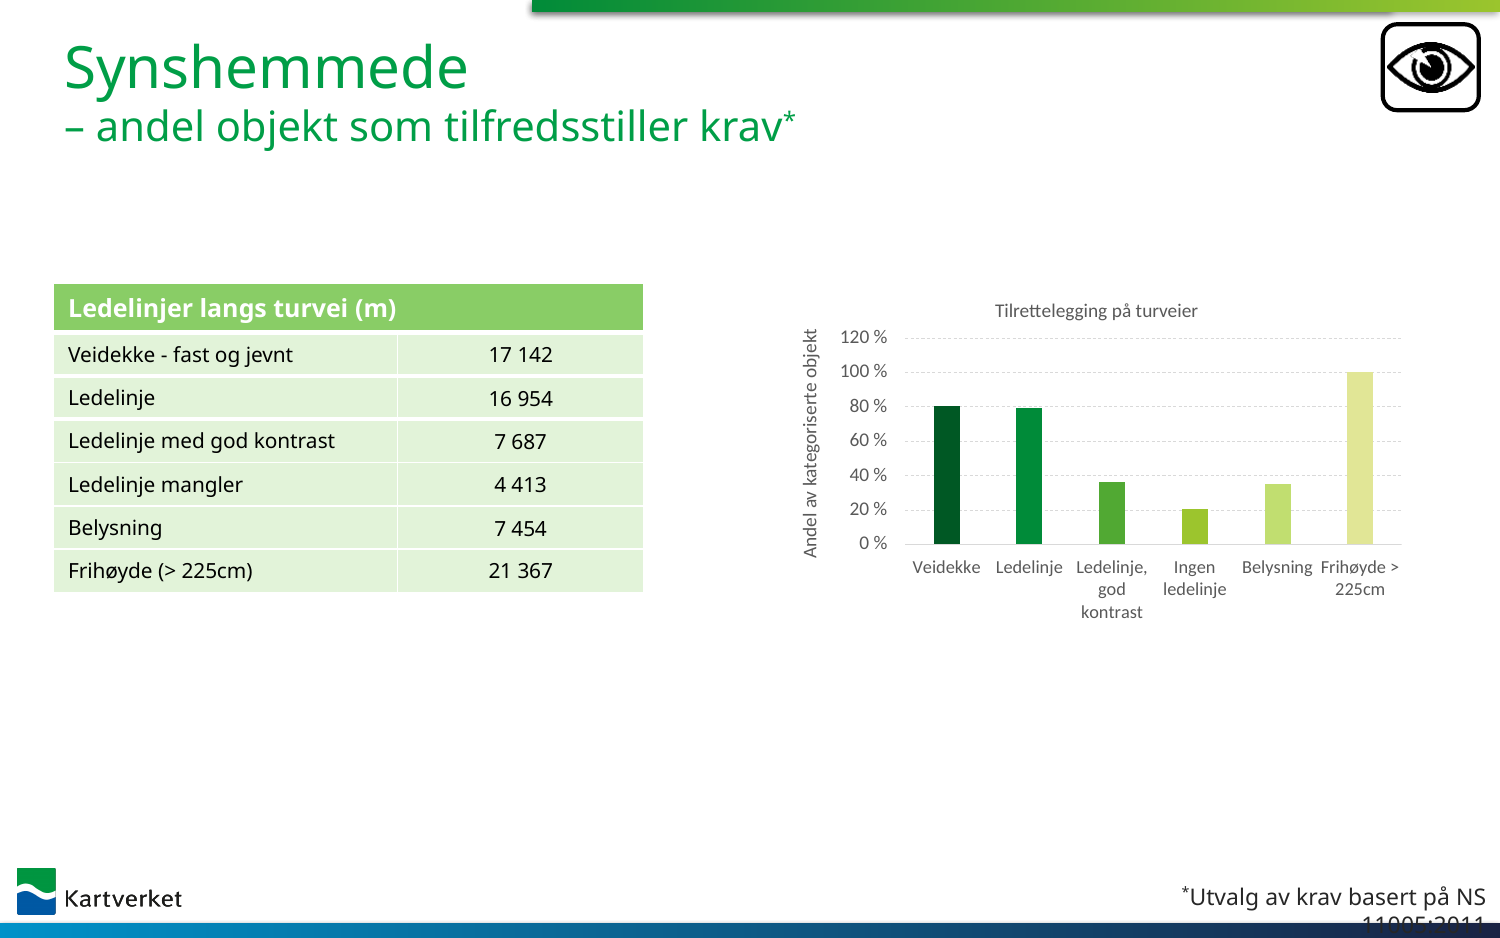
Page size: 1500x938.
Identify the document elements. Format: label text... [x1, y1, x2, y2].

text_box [1382, 24, 1480, 111]
table_cell 16 954 [398, 378, 643, 417]
text_box Synshemmede – andel objekt som tilfredsstiller krav* [49, 24, 1431, 158]
table_cell 21 367 [398, 550, 643, 592]
table_cell 17 142 [398, 335, 643, 374]
table_cell Veidekke - fast og jevnt [54, 335, 397, 374]
table_cell Ledelinje mangler [54, 463, 397, 505]
table_cell Belysning [54, 507, 397, 548]
picture [791, 291, 1402, 630]
table_cell 7 454 [398, 507, 643, 548]
text_box *Utvalg av krav basert på NS 11005:2011 [1068, 873, 1500, 938]
table_cell Frihøyde (> 225cm) [54, 550, 397, 592]
table_cell Ledelinje [54, 378, 397, 417]
table_cell 7 687 [398, 421, 643, 462]
table_cell Ledelinje med god kontrast [54, 421, 397, 462]
table_cell 4 413 [398, 463, 643, 505]
table_header Ledelinjer langs turvei (m) [54, 284, 643, 330]
